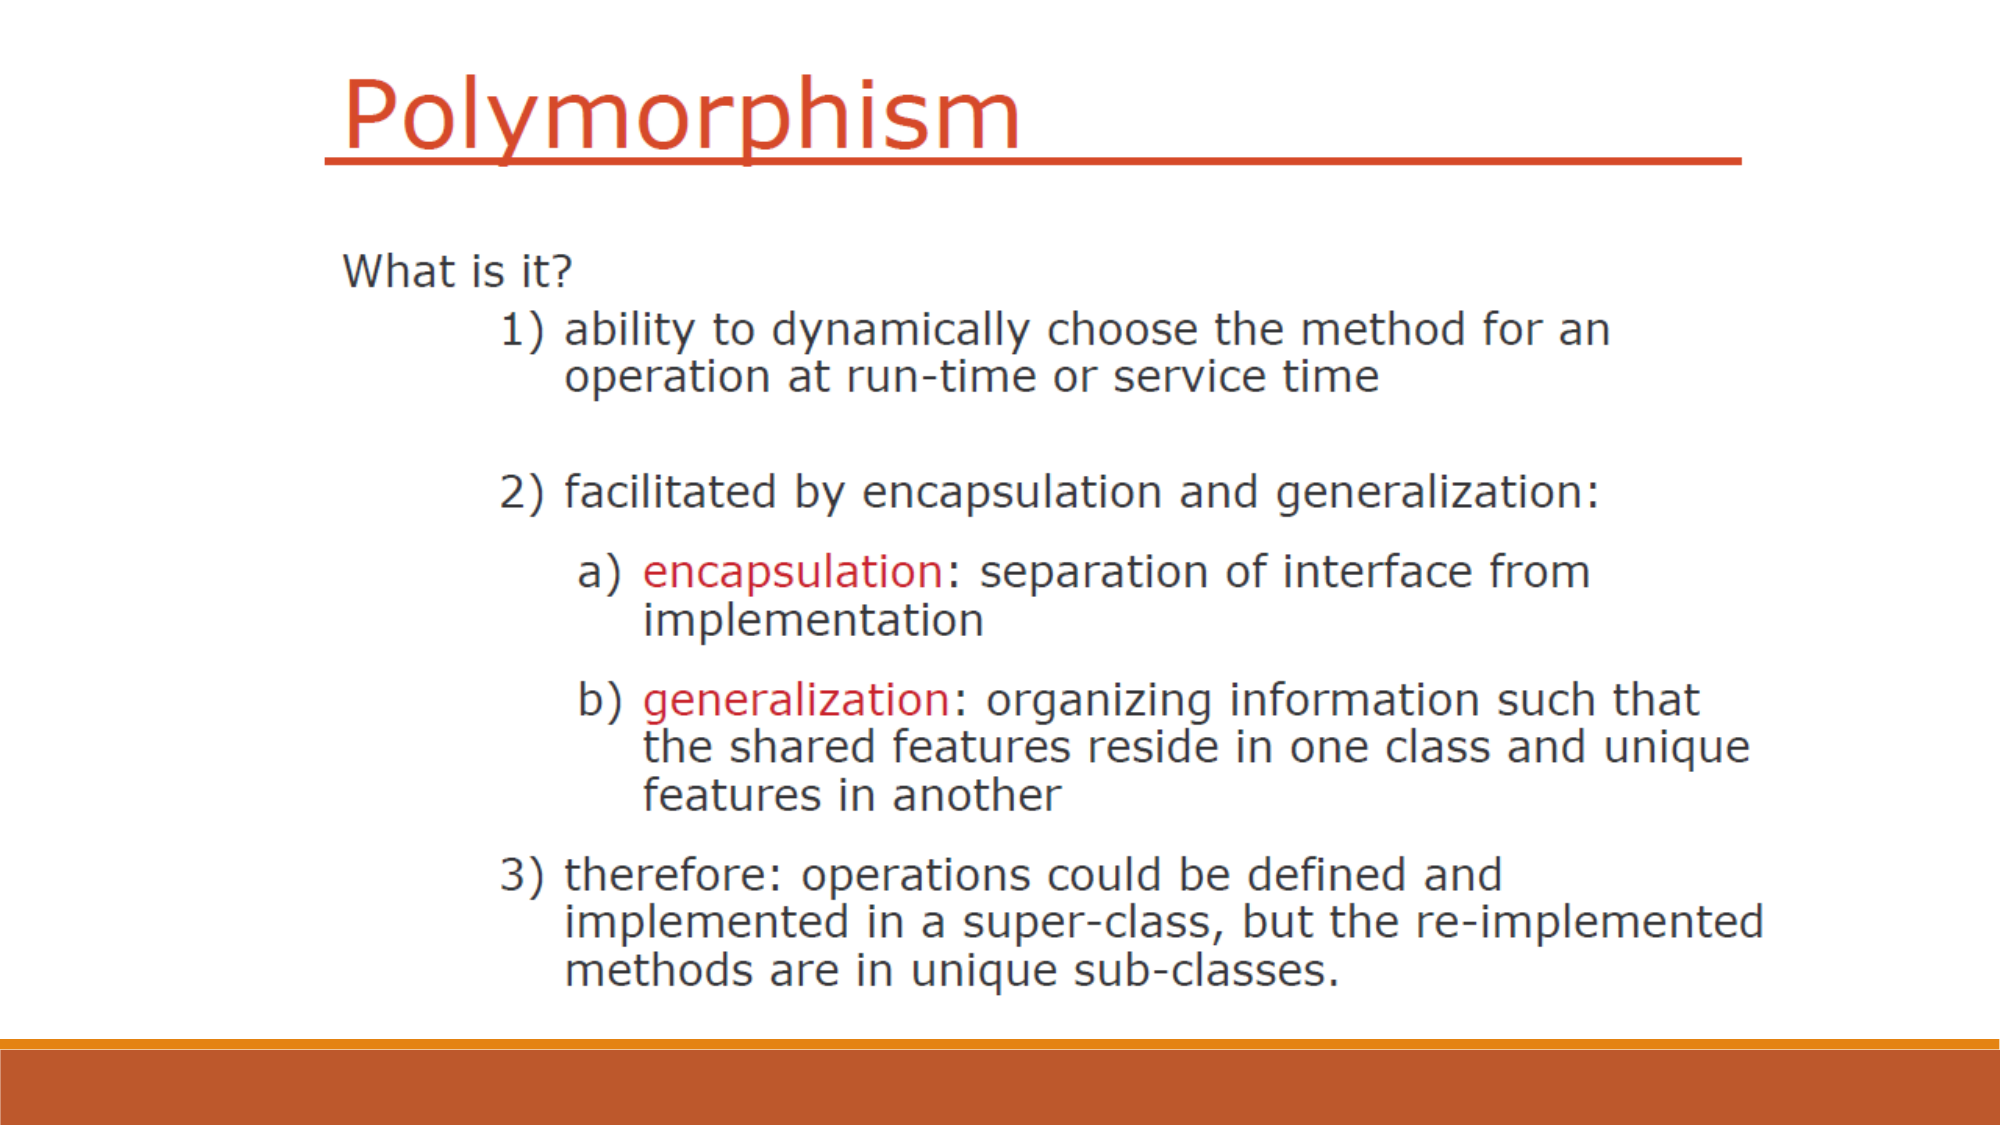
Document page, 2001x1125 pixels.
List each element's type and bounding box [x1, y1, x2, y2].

picture [253, 21, 1790, 1031]
